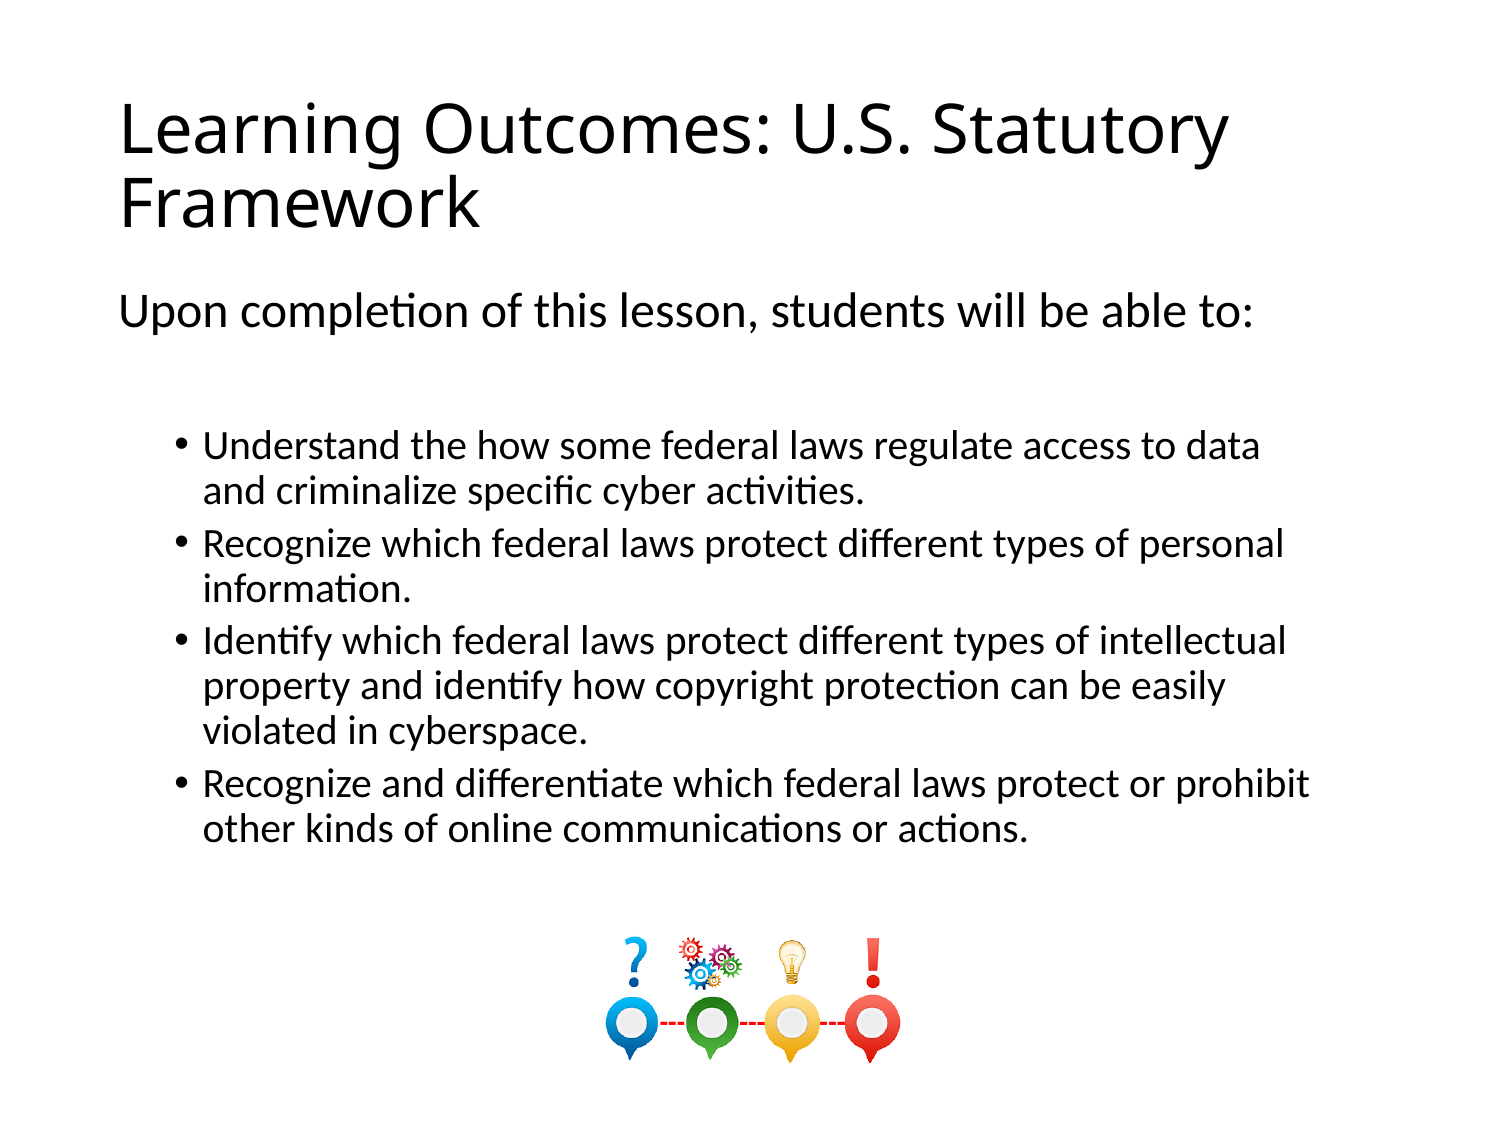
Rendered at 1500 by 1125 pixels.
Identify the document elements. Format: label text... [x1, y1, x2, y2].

list Upon completion of this lesson, students will be able to: Understand the how some federal laws regulate access to data and criminalize specific cyber activities. Recognize which federal laws protect different types of personal information. Identify which federal laws protect different types of intellectual property and identify how copyright protection can be easily violated in cyberspace. Recognize and differentiate which federal laws protect or prohibit other kinds of online communications or actions. [102, 277, 1338, 992]
title Learning Outcomes: U.S. Statutory Framework [102, 59, 1438, 278]
picture [565, 878, 935, 1125]
